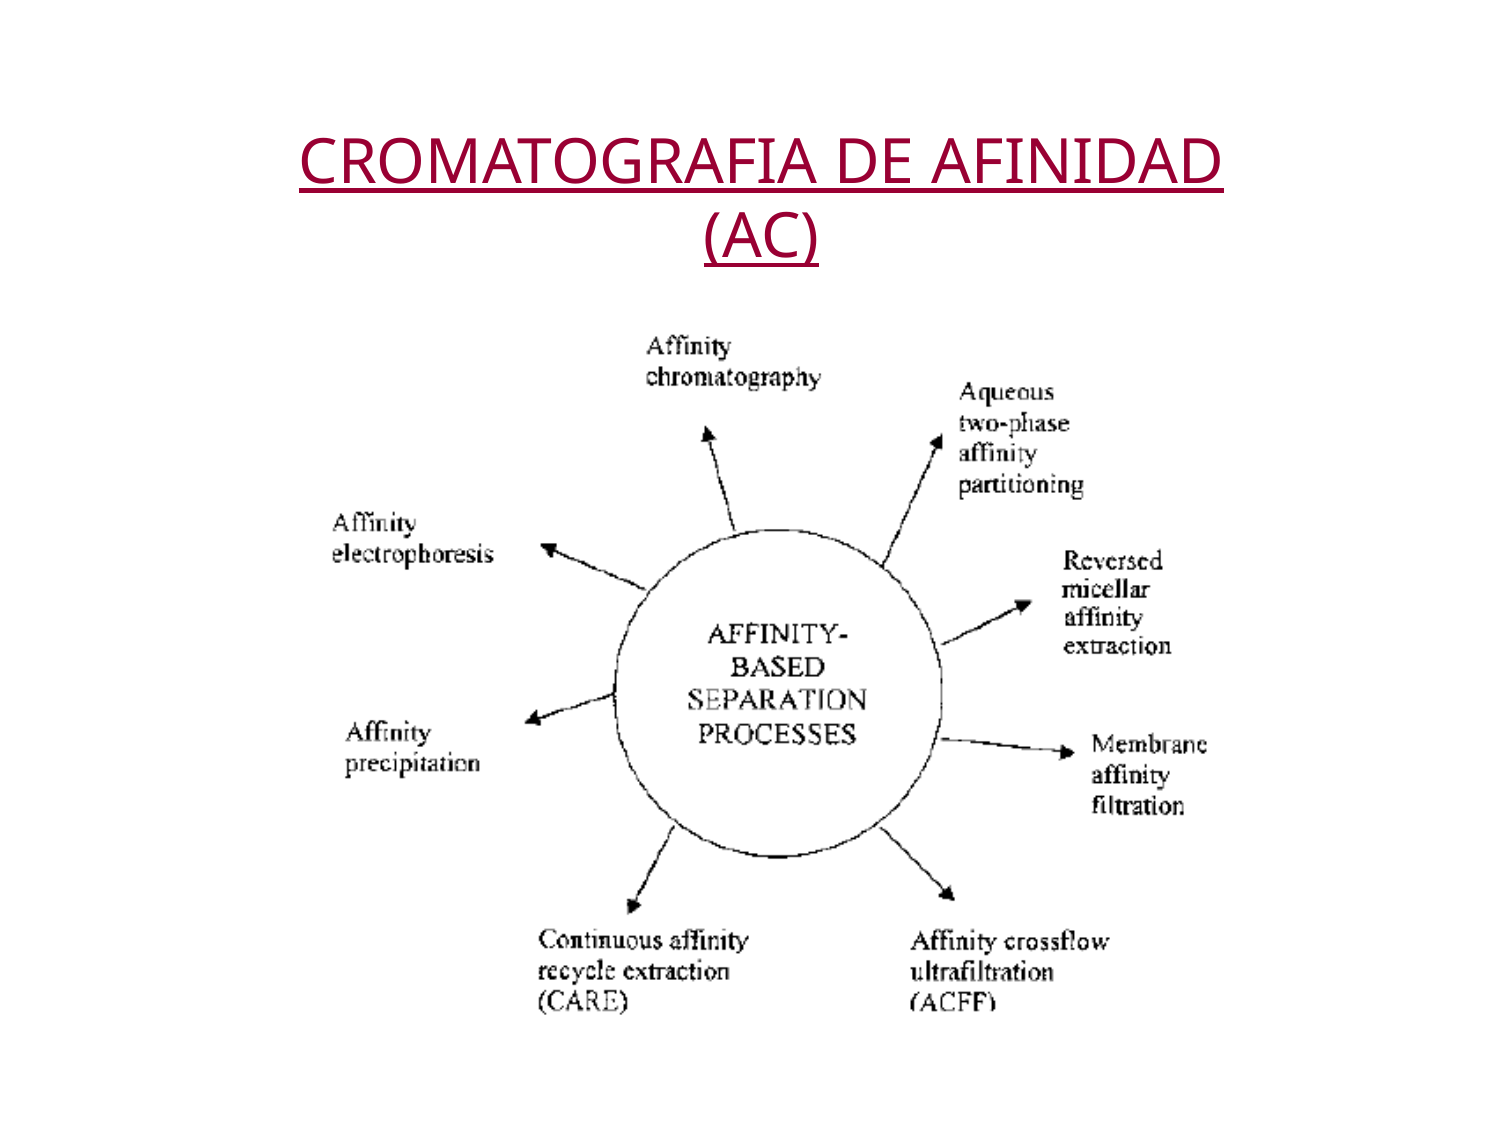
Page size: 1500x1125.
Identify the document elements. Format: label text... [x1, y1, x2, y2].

picture [277, 302, 1271, 1042]
title CROMATOGRAFIA DE AFINIDAD (AC) [123, 101, 1400, 290]
